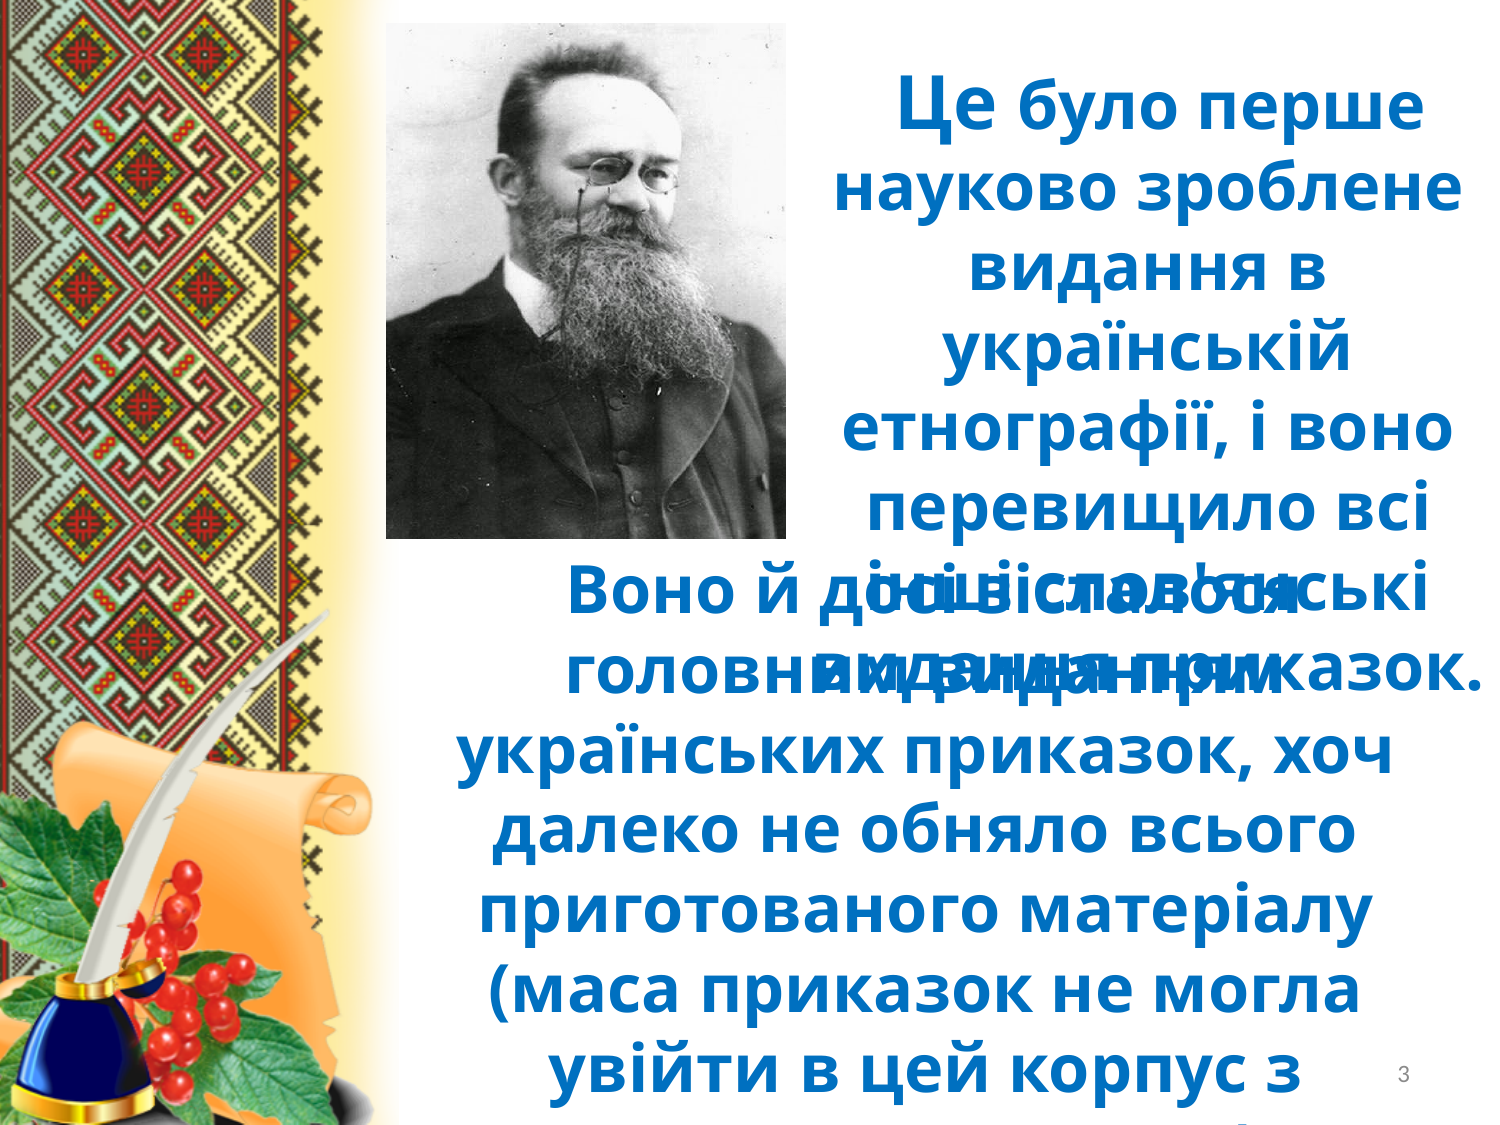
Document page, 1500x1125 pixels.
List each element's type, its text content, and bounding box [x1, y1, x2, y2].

text_box Це було перше науково зроблене видання в українській етнографії, і воно перевищило всі інші слов'янські видання приказок. [796, 46, 1500, 712]
slide_number 3 [1074, 1042, 1425, 1103]
text_box Воно й досі зісталося головним виданням українських приказок, хоч далеко не обняло всього приготованого матеріалу (маса приказок не могла увійти в цей корпус з цензурних причин). М.Грушевський [402, 539, 1454, 1125]
picture [0, 0, 786, 1125]
